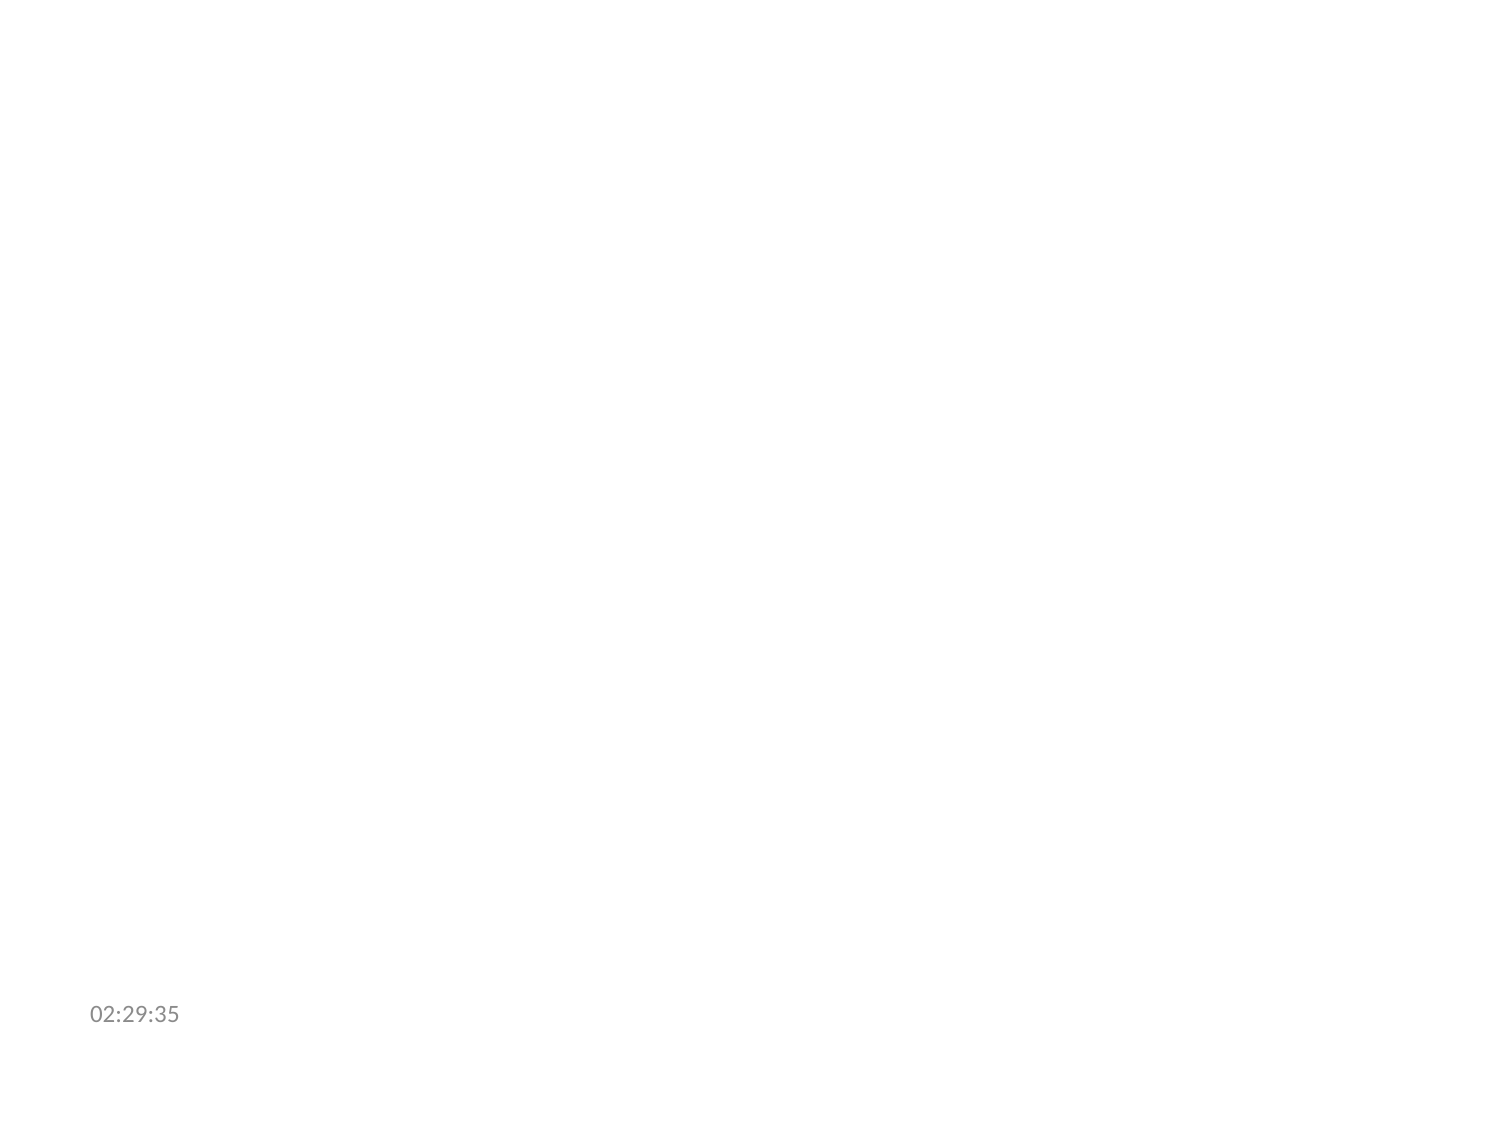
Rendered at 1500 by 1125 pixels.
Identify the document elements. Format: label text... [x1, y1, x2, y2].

text_box 15:35:09 [75, 982, 425, 1043]
